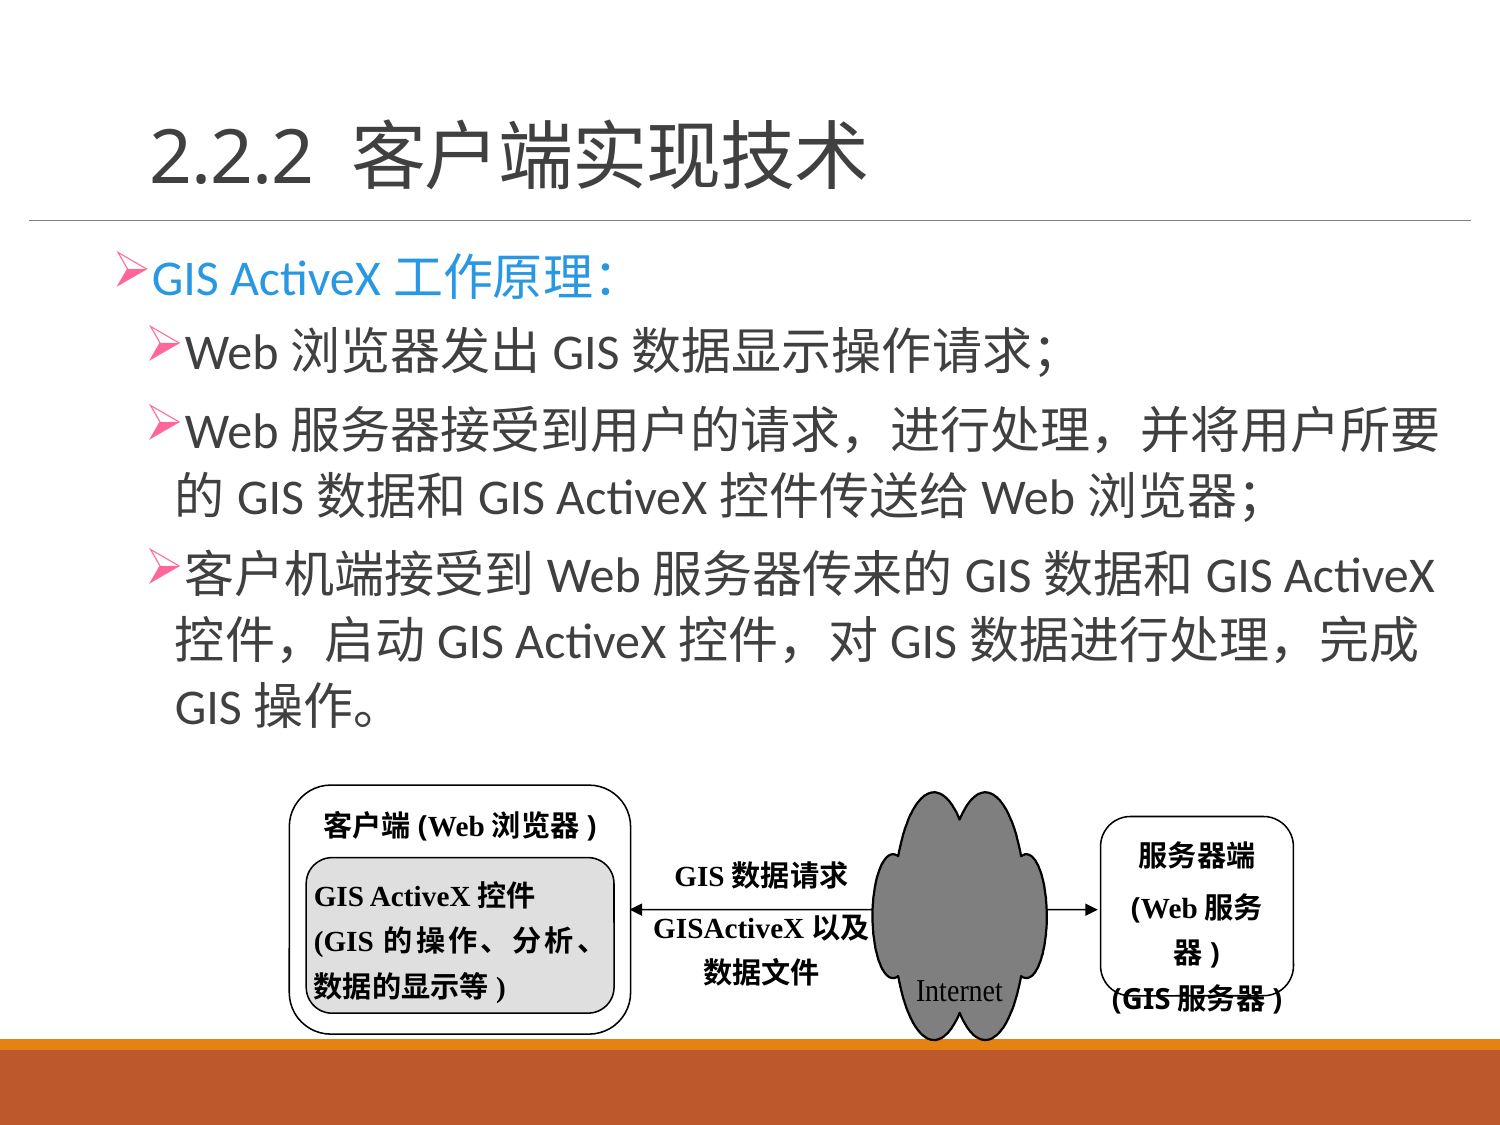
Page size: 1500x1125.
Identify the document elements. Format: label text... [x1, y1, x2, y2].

list GIS ActiveX工作原理： Web浏览器发出GIS数据显示操作请求； Web服务器接受到用户的请求，进行处理，并将用户所要的GIS数据和GIS ActiveX控件传送给Web浏览器； 客户机端接受到Web服务器传来的GIS数据和GIS ActiveX控件，启动GIS ActiveX控件，对GIS数据进行处理，完成GIS操作。 [112, 231, 1483, 1094]
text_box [288, 762, 1294, 1048]
title 2.2.2 客户端实现技术 [134, 47, 1373, 206]
